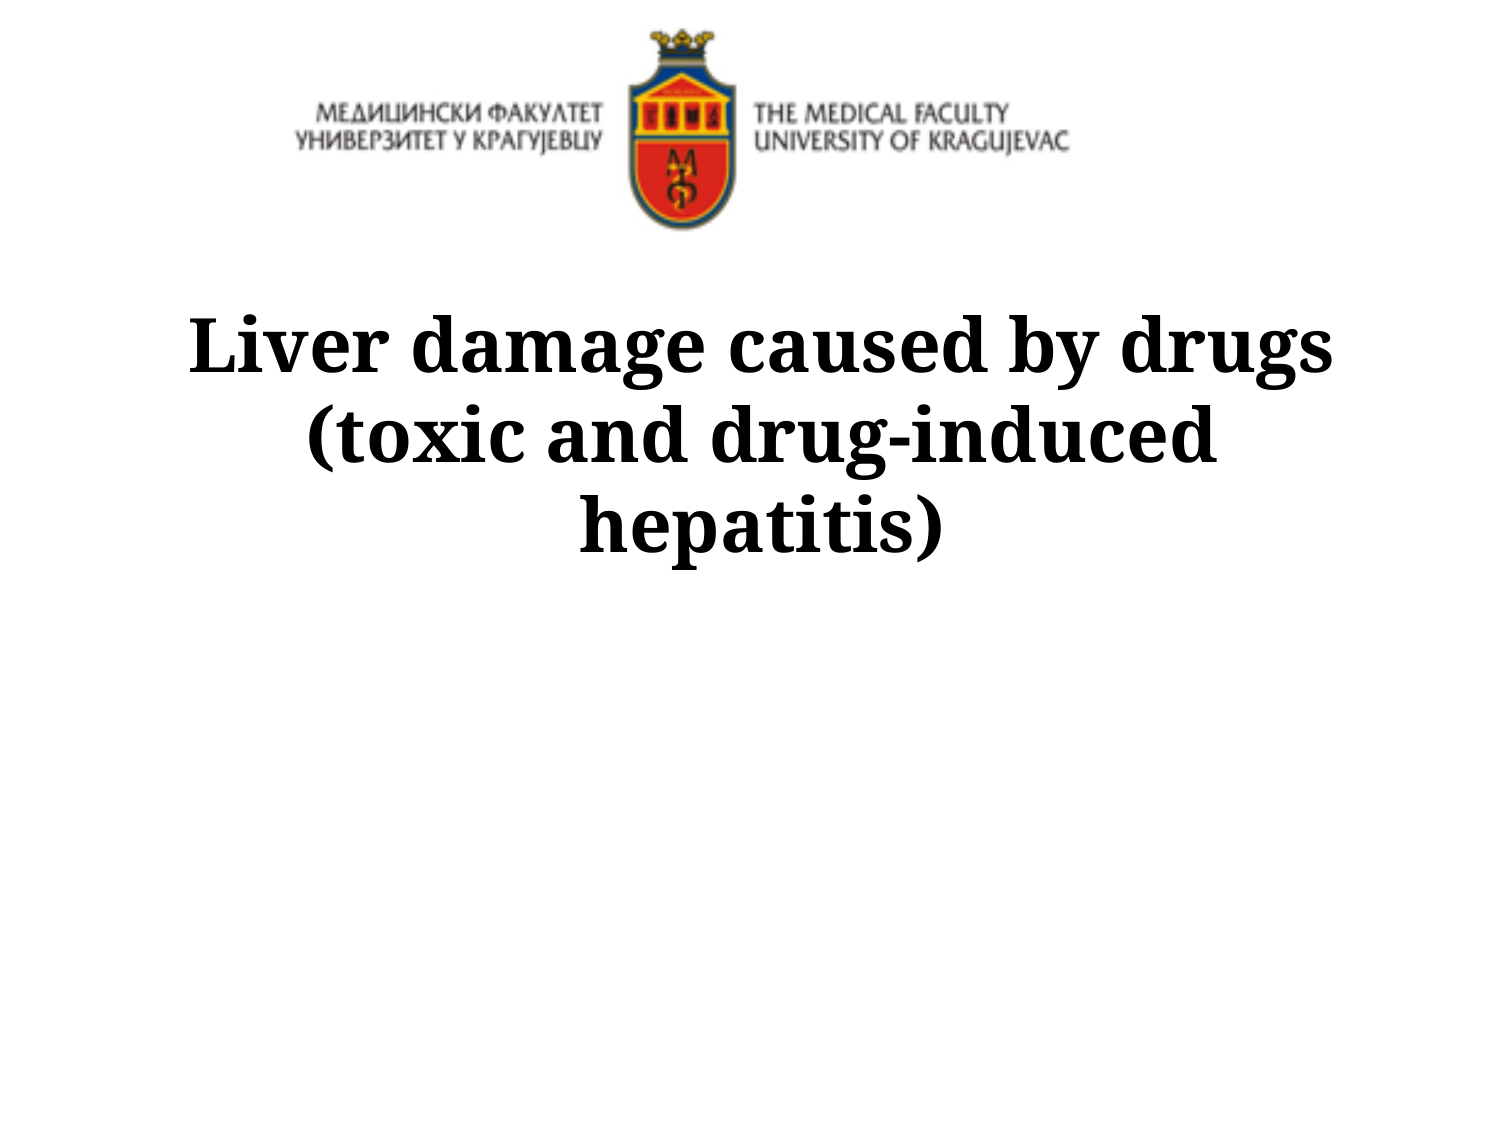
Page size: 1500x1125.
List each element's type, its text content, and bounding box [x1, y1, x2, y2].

title Liver damage caused by drugs (toxic and drug-induced hepatitis) [125, 212, 1400, 654]
picture [143, 24, 1284, 263]
